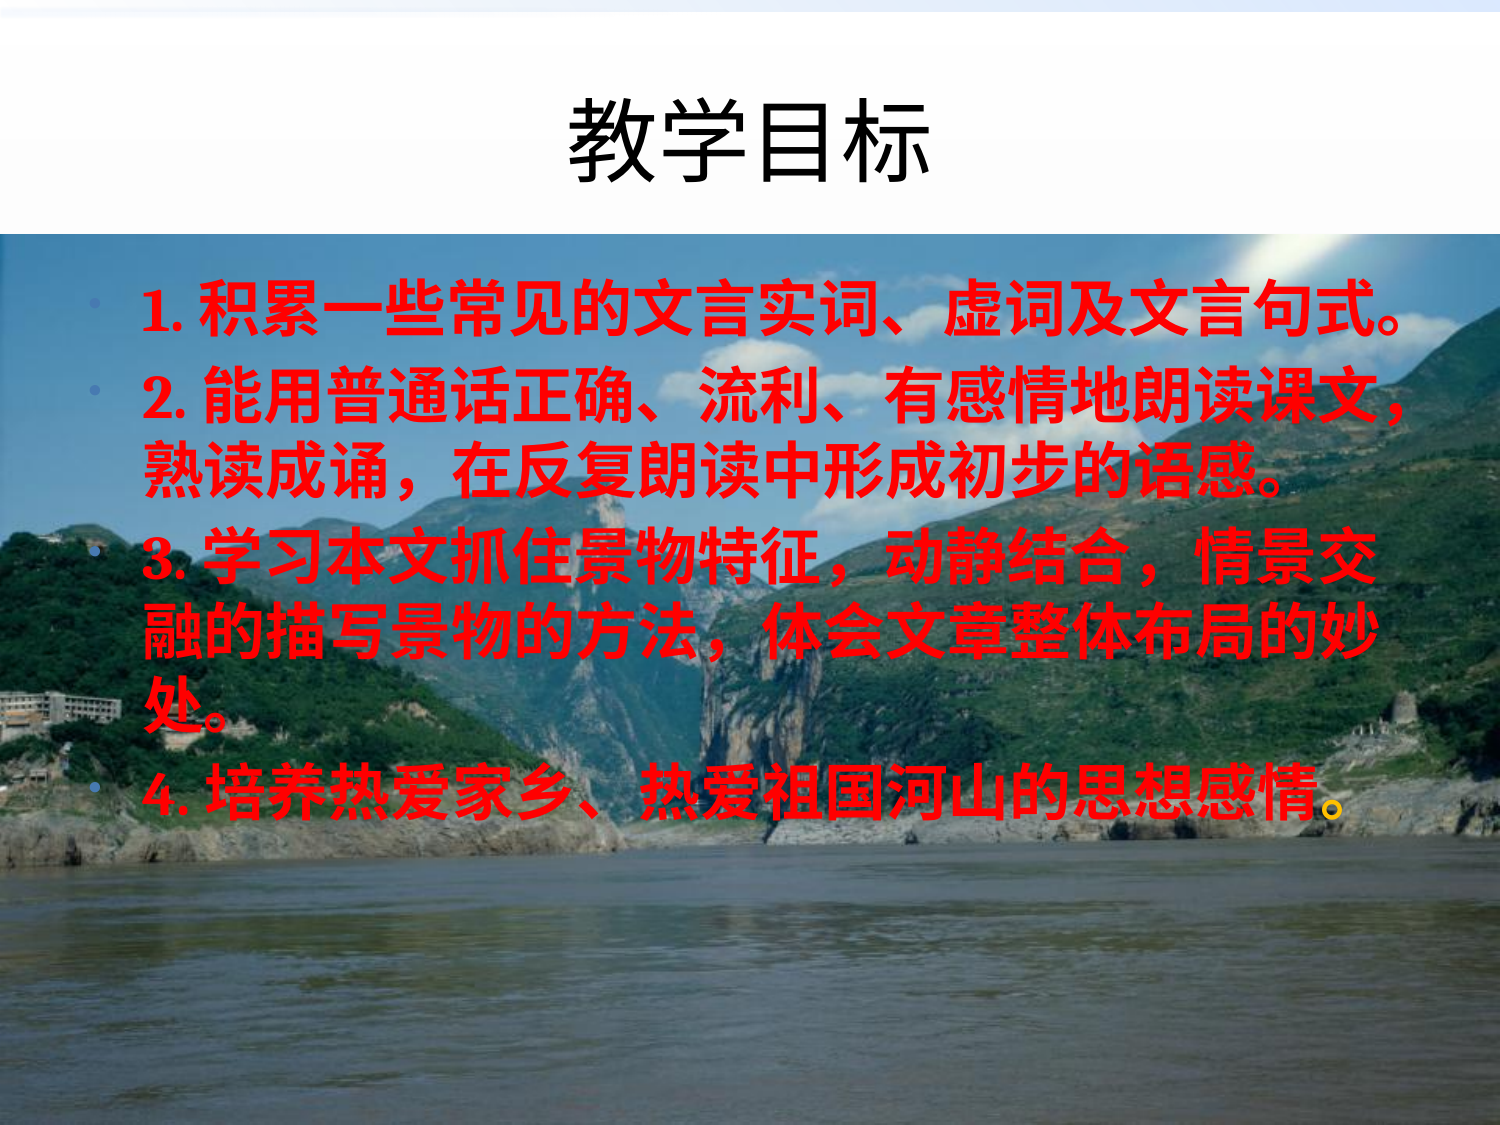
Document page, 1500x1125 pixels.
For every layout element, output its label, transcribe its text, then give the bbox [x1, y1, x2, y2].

title 教学目标 [75, 45, 1425, 233]
picture [0, 233, 1500, 1125]
